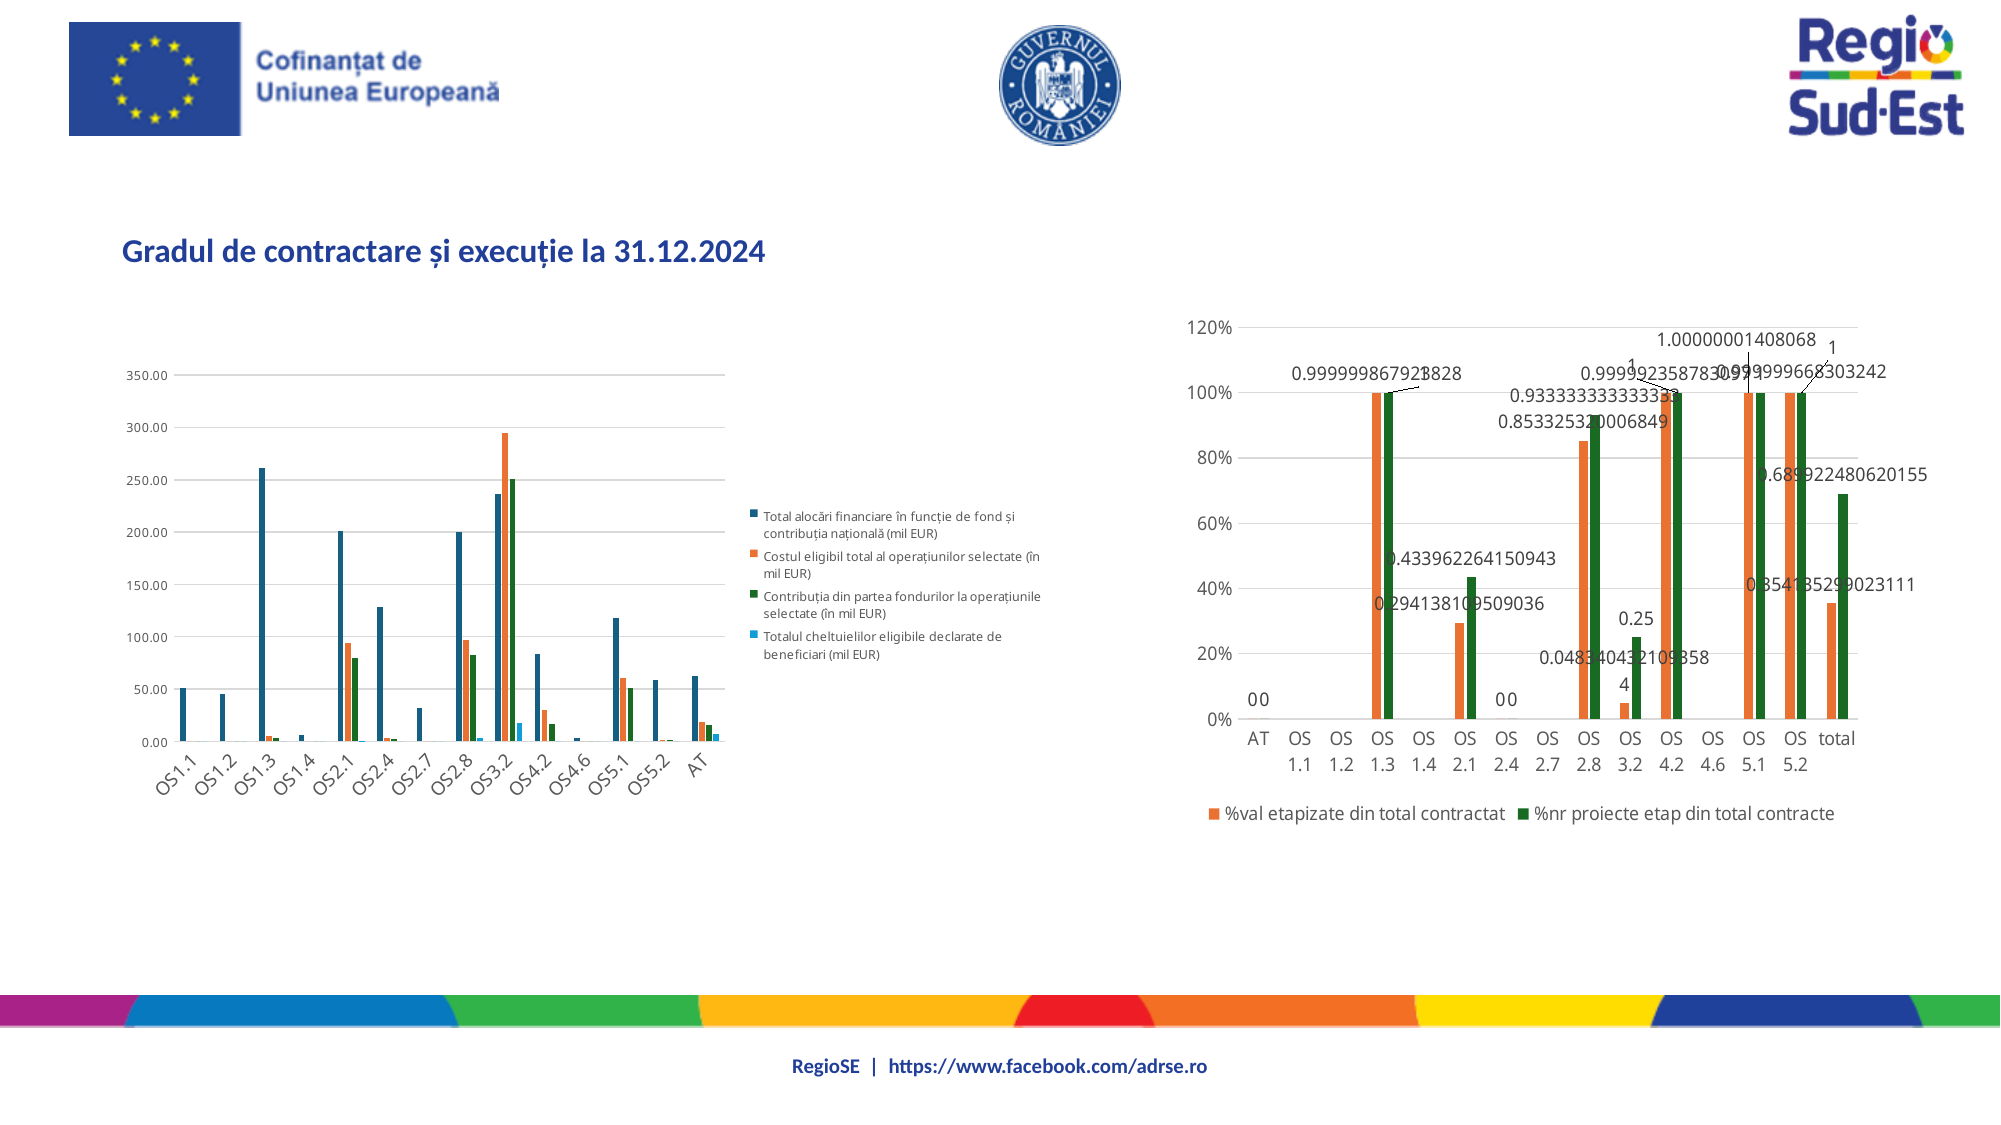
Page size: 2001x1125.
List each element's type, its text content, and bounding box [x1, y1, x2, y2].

text_box Gradul de contractare și execuție la 31.12.2024 [106, 176, 974, 317]
text_box RegioSE | https://www.facebook.com/adrse.ro [776, 1029, 1223, 1085]
chart [106, 356, 1061, 813]
picture [1766, 0, 1987, 203]
picture [999, 25, 1121, 146]
picture [69, 22, 499, 137]
chart [1177, 312, 1929, 886]
picture [0, 995, 2000, 1029]
